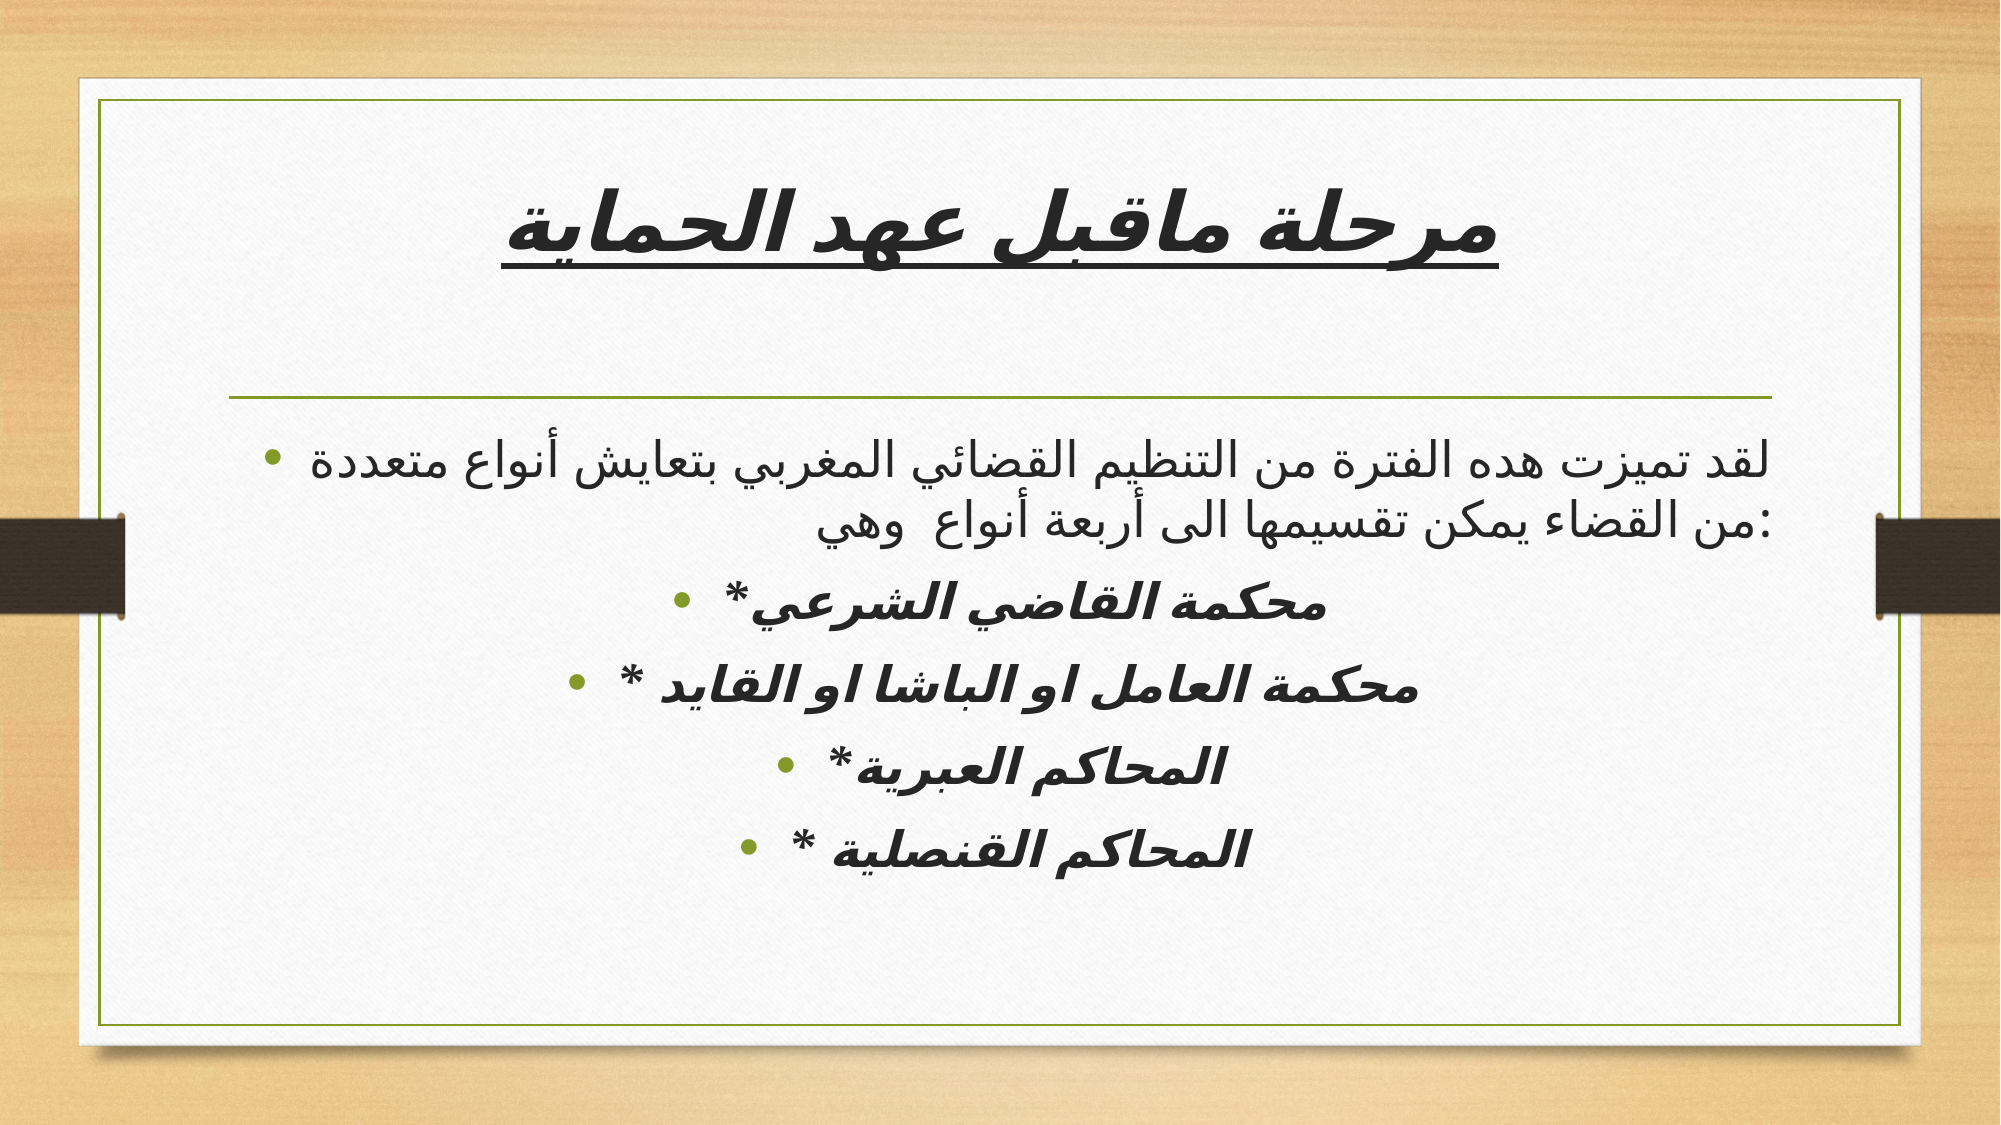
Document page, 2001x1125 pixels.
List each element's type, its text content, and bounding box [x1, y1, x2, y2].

list لقد تميزت هده الفترة من التنظيم القضائي المغربي بتعايش أنواع متعددة من القضاء يمكن تقسيمها الى أربعة أنواع وهي: *محكمة القاضي الشرعي * محكمة العامل او الباشا او القايد *المحاكم العبرية * المحاكم القنصلية [212, 419, 1788, 964]
title مرحلة ماقبل عهد الحماية [212, 161, 1788, 375]
picture [0, 0, 2001, 1125]
